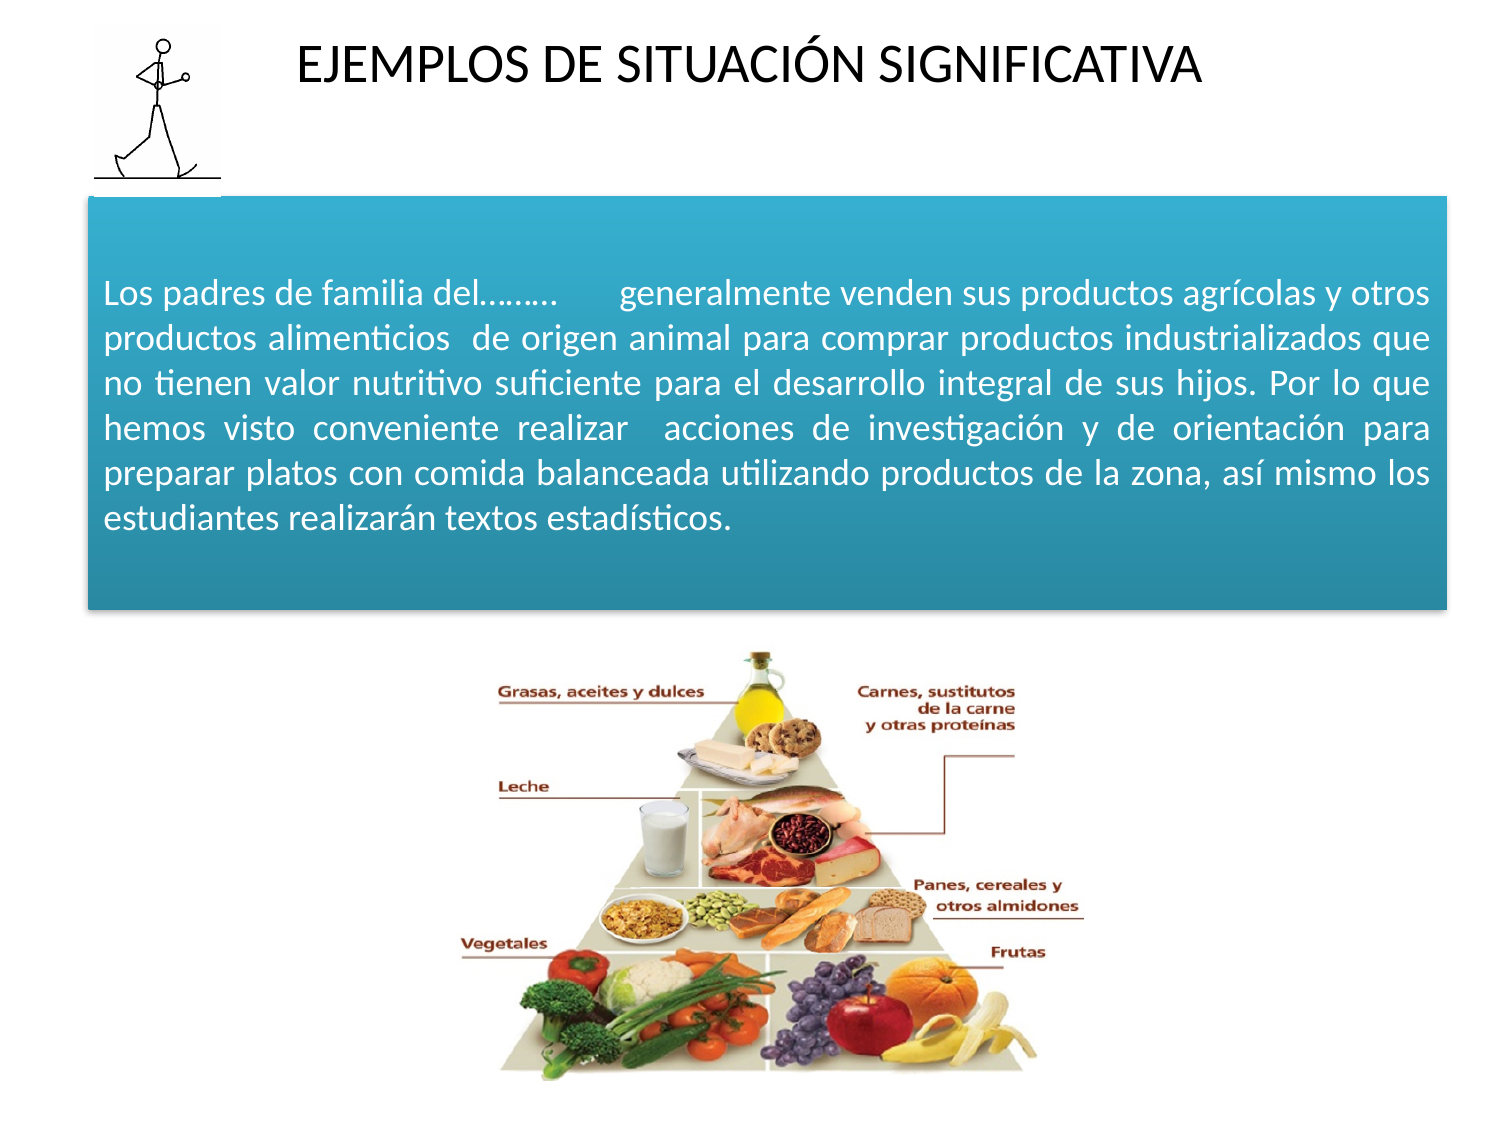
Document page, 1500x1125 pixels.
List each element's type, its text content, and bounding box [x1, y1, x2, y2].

picture [451, 644, 1084, 1093]
title EJEMPLOS DE SITUACIÓN SIGNIFICATIVA [75, 19, 1425, 102]
text_box Los padres de familia del……… generalmente venden sus productos agrícolas y otros productos alimenticios de origen animal para comprar productos industrializados que no tienen valor nutritivo suficiente para el desarrollo integral de sus hijos. Por lo que hemos visto conveniente realizar acciones de investigación y de orientación para preparar platos con comida balanceada utilizando productos de la zona, así mismo los estudiantes realizarán textos estadísticos. [88, 196, 1447, 610]
picture [94, 23, 221, 197]
